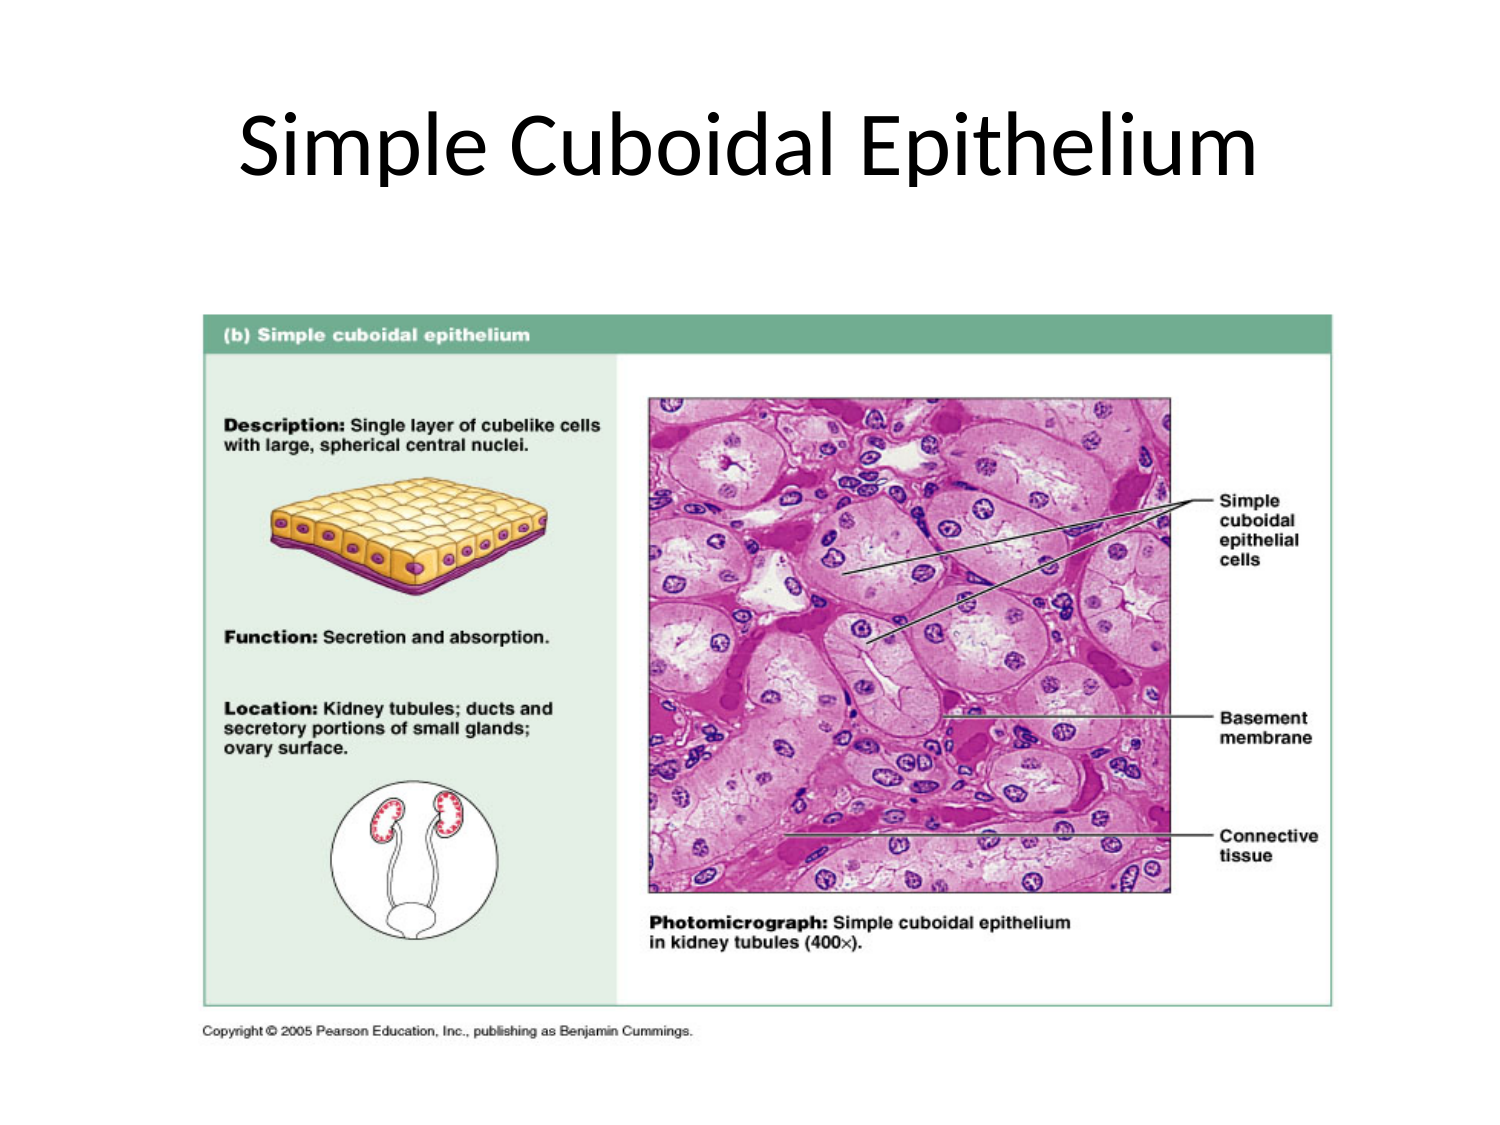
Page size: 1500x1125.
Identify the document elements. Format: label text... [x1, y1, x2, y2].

title Simple Cuboidal Epithelium [75, 45, 1425, 233]
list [162, 187, 1376, 1076]
